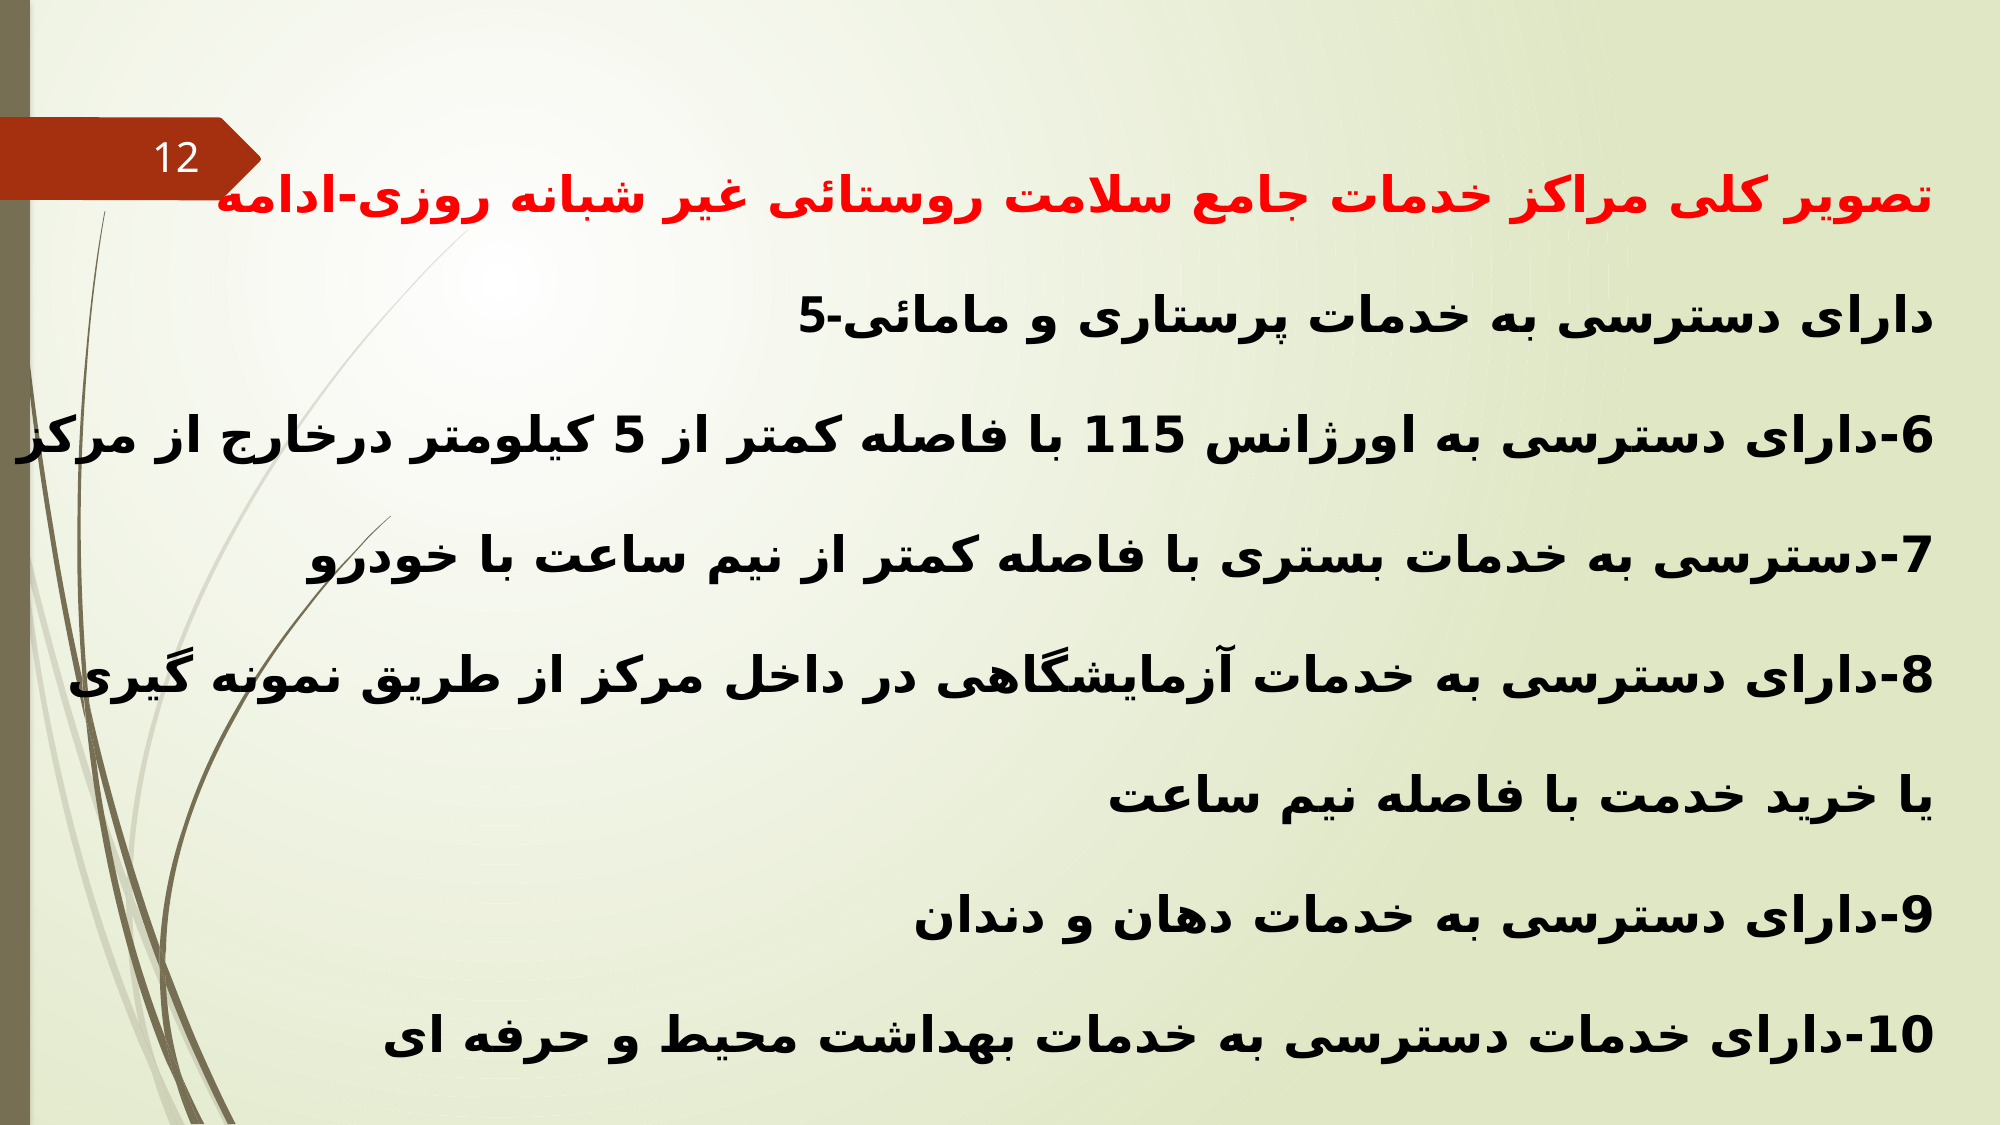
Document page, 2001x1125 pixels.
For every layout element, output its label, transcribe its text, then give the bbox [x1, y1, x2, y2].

slide_number 12 [87, 129, 216, 190]
text_box تصویر کلی مراکز خدمات جامع سلامت روستائی غیر شبانه روزی-ادامه 5-دارای دسترسی به خدمات پرستاری و مامائی 6-دارای دسترسی به اورژانس 115 با فاصله کمتر از 5 کیلومتر درخارج از مرکز 7-دسترسی به خدمات بستری با فاصله کمتر از نیم ساعت با خودرو 8-دارای دسترسی به خدمات آزمایشگاهی در داخل مرکز از طریق نمونه گیری یا خرید خدمت با فاصله نیم ساعت 9-دارای دسترسی به خدمات دهان و دندان 10-دارای خدمات دسترسی به خدمات بهداشت محیط و حرفه ای 11-دارای دسترسی به خدمات تغذیه و روان [0, 94, 1950, 1125]
